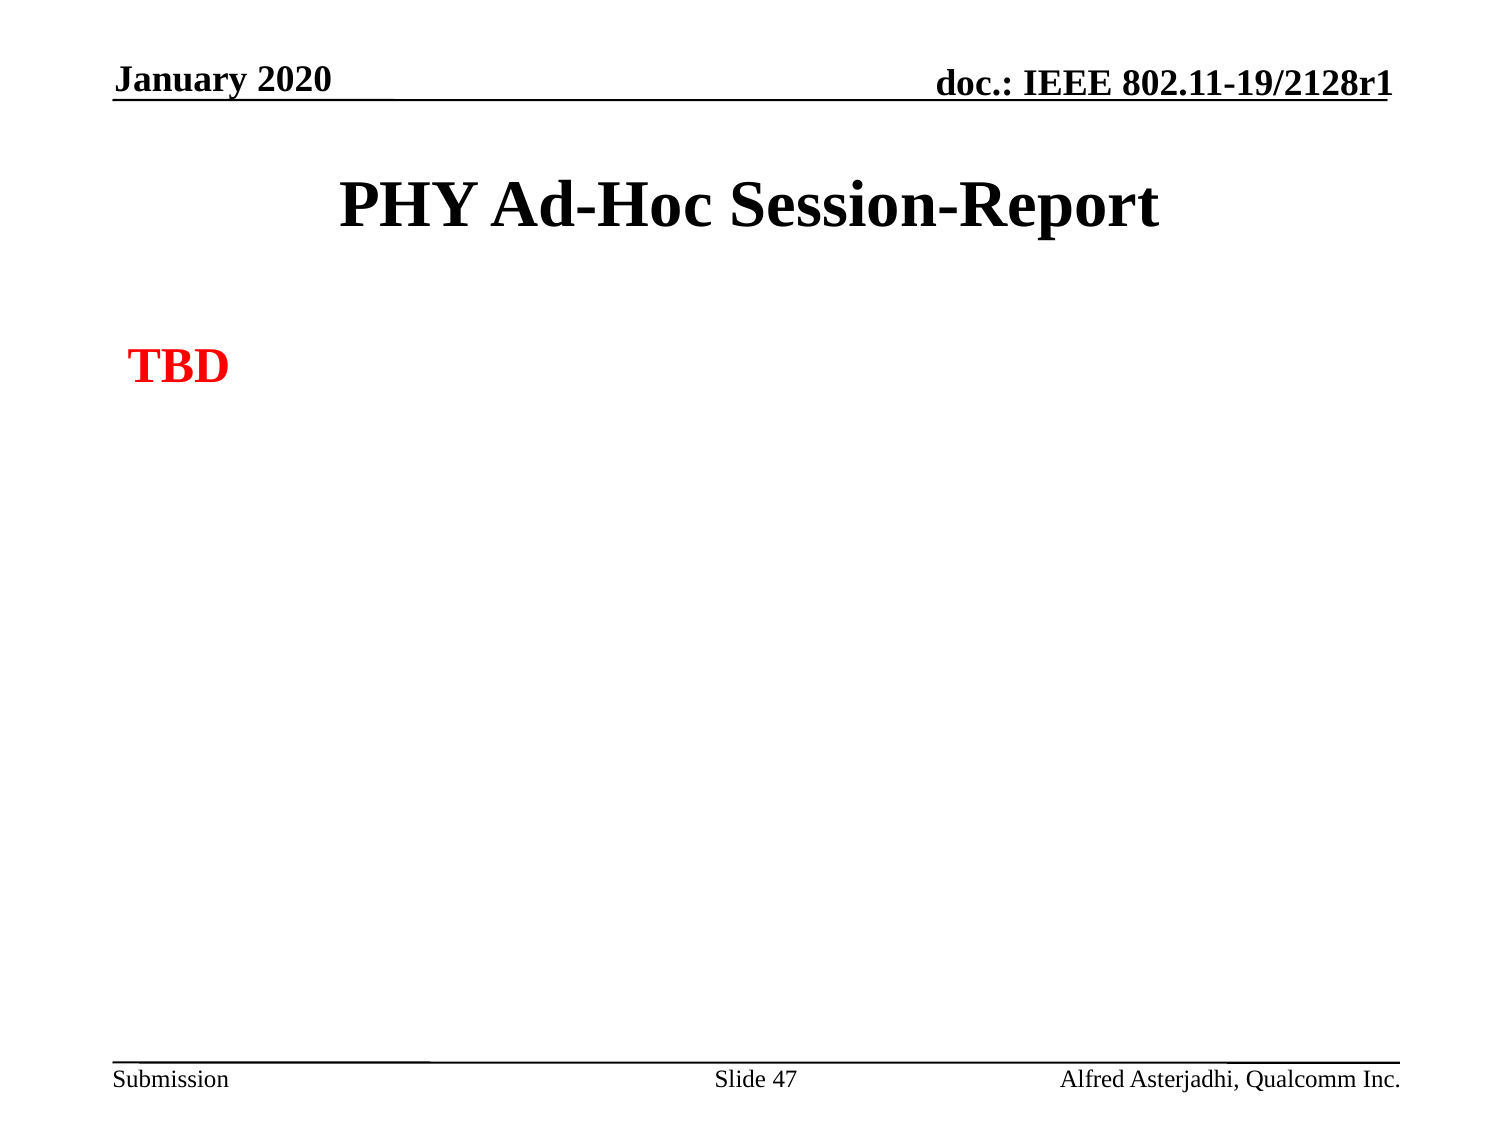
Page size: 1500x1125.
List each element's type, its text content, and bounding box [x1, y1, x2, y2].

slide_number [114, 54, 493, 100]
list TBD [112, 324, 1388, 1000]
slide_number Slide 47 [712, 1061, 800, 1123]
title PHY Ad-Hoc Session-Report [112, 112, 1388, 288]
footer Alfred Asterjadhi, Qualcomm Inc. [878, 1061, 1402, 1093]
